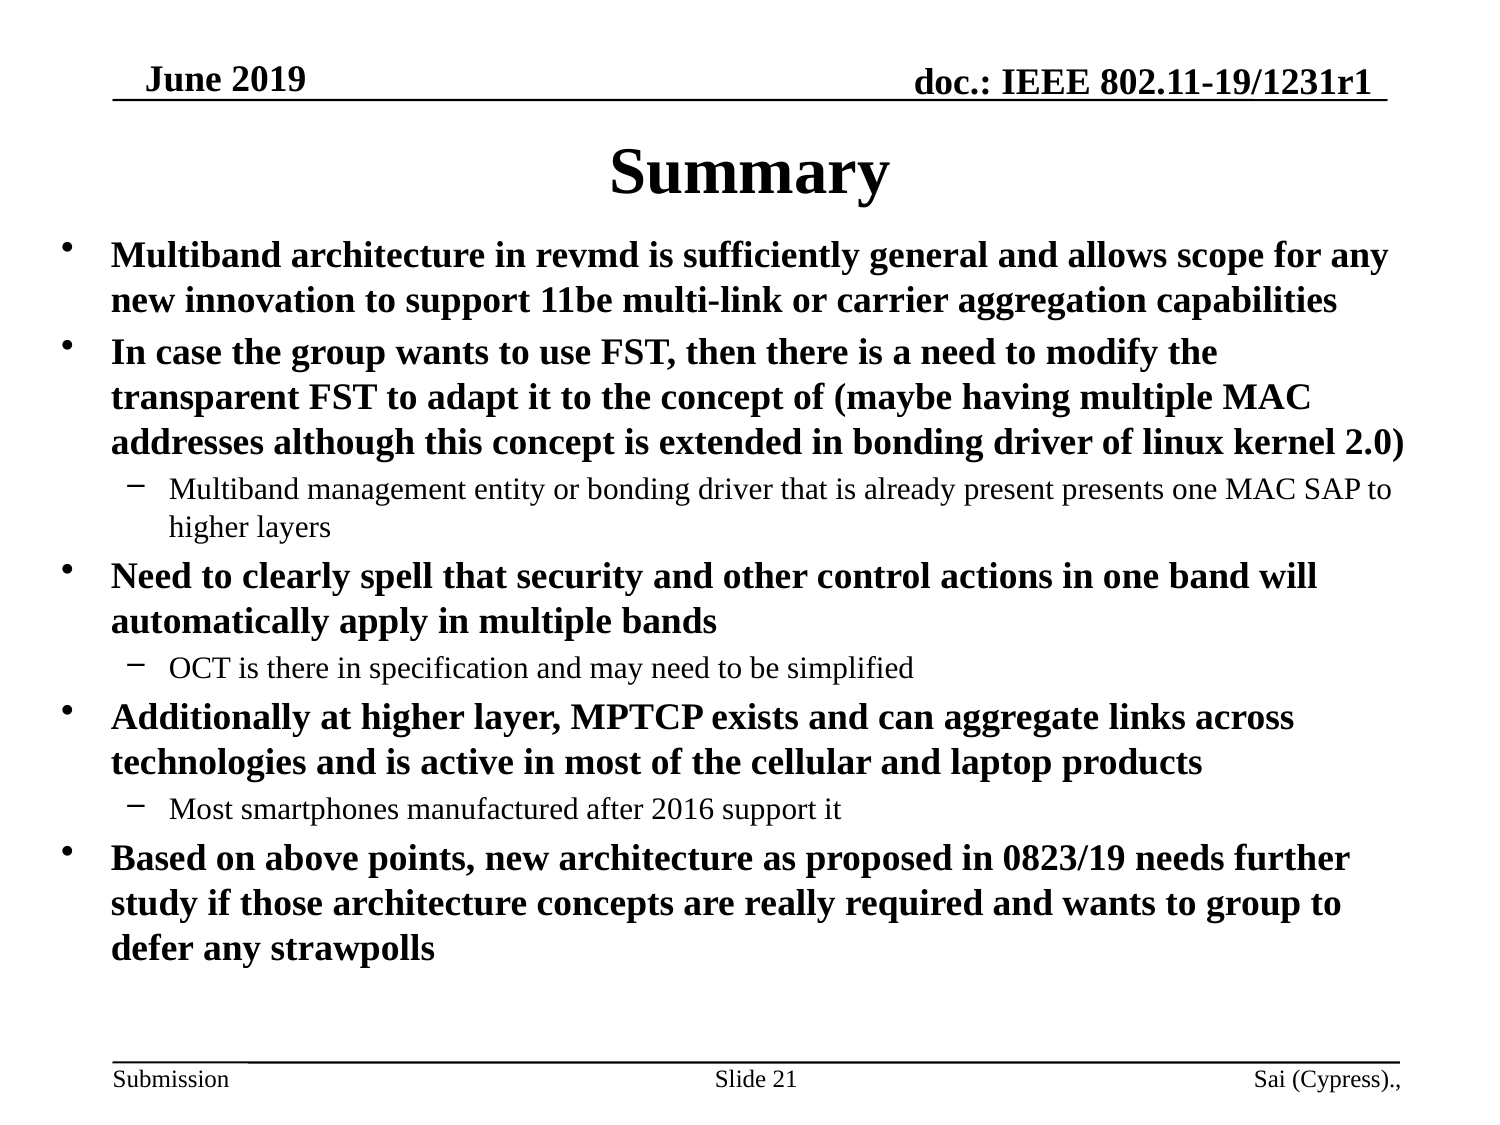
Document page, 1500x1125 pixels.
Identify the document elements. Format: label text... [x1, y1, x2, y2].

list Multiband architecture in revmd is sufficiently general and allows scope for any new innovation to support 11be multi-link or carrier aggregation capabilities In case the group wants to use FST, then there is a need to modify the transparent FST to adapt it to the concept of (maybe having multiple MAC addresses although this concept is extended in bonding driver of linux kernel 2.0) Multiband management entity or bonding driver that is already present presents one MAC SAP to higher layers Need to clearly spell that security and other control actions in one band will automatically apply in multiple bands OCT is there in specification and may need to be simplified Additionally at higher layer, MPTCP exists and can aggregate links across technologies and is active in most of the cellular and laptop products Most smartphones manufactured after 2016 support it Based on above points, new architecture as proposed in 0823/19 needs further study if those architecture concepts are really required and wants to group to defer any strawpolls [45, 221, 1423, 1053]
footer Sai (Cypress)., [949, 1061, 1402, 1093]
slide_number Slide 21 [712, 1061, 801, 1093]
title Summary [112, 112, 1388, 223]
